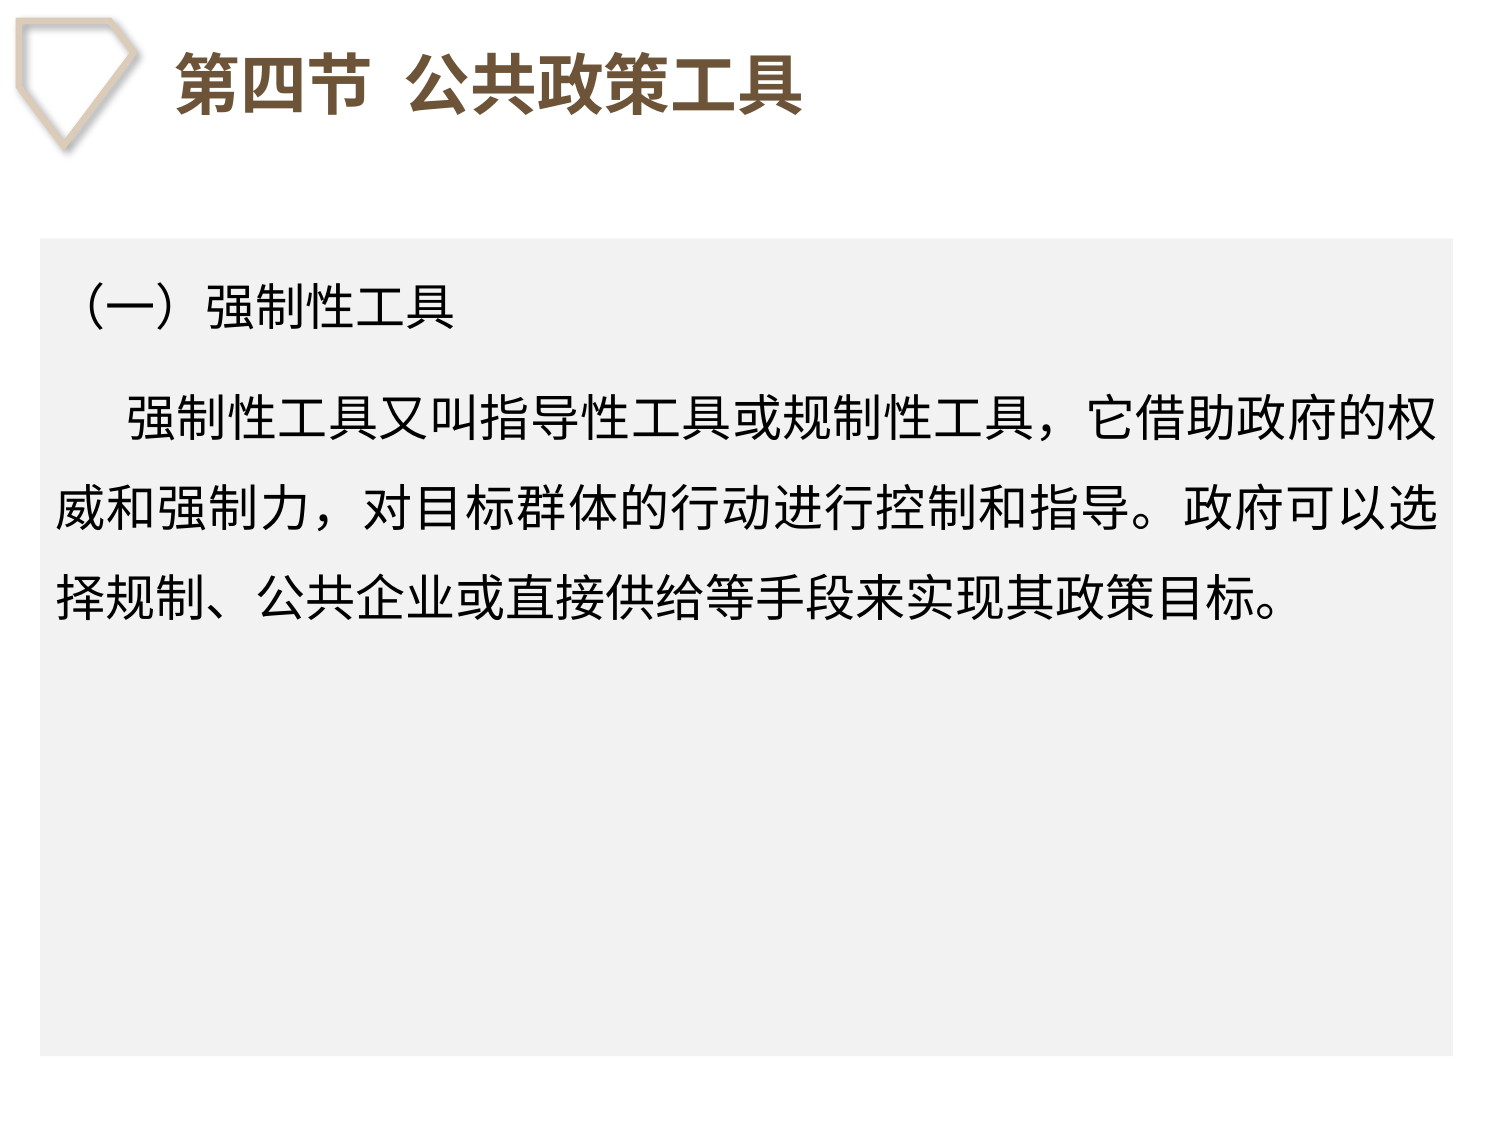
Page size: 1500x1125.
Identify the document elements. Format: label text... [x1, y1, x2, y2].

title 第四节 公共政策工具 [158, 18, 1456, 159]
list （一）强制性工具 强制性工具又叫指导性工具或规制性工具，它借助政府的权威和强制力，对目标群体的行动进行控制和指导。政府可以选择规制、公共企业或直接供给等手段来实现其政策目标。 [40, 238, 1454, 1057]
